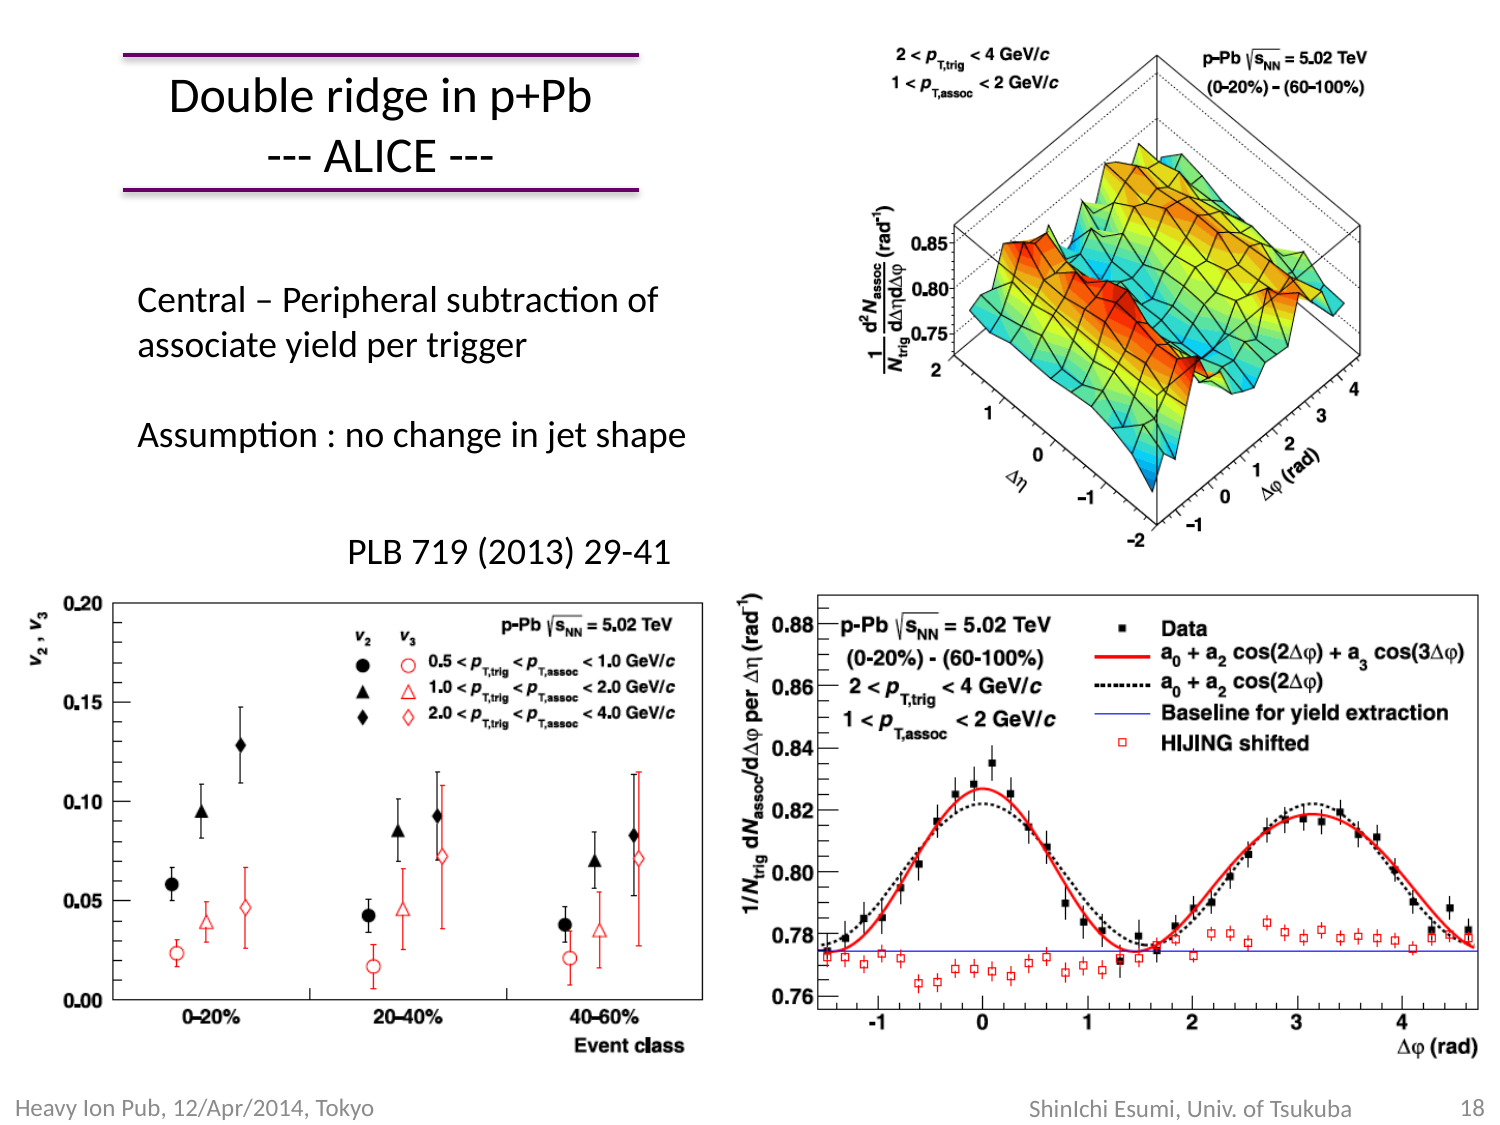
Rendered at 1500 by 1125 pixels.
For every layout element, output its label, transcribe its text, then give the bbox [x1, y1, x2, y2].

text_box Central – Peripheral subtraction of associate yield per trigger Assumption : no change in jet shape [122, 267, 727, 462]
slide_number 18 [1402, 1087, 1500, 1125]
text_box PLB 719 (2013) 29-41 [332, 519, 687, 576]
slide_number Heavy Ion Pub, 12/Apr/2014, Tokyo [0, 1087, 405, 1125]
text_box Double ridge in p+Pb --- ALICE --- [122, 65, 639, 190]
footer ShinIchi Esumi, Univ. of Tsukuba [1001, 1087, 1381, 1125]
picture [17, 0, 1500, 1069]
